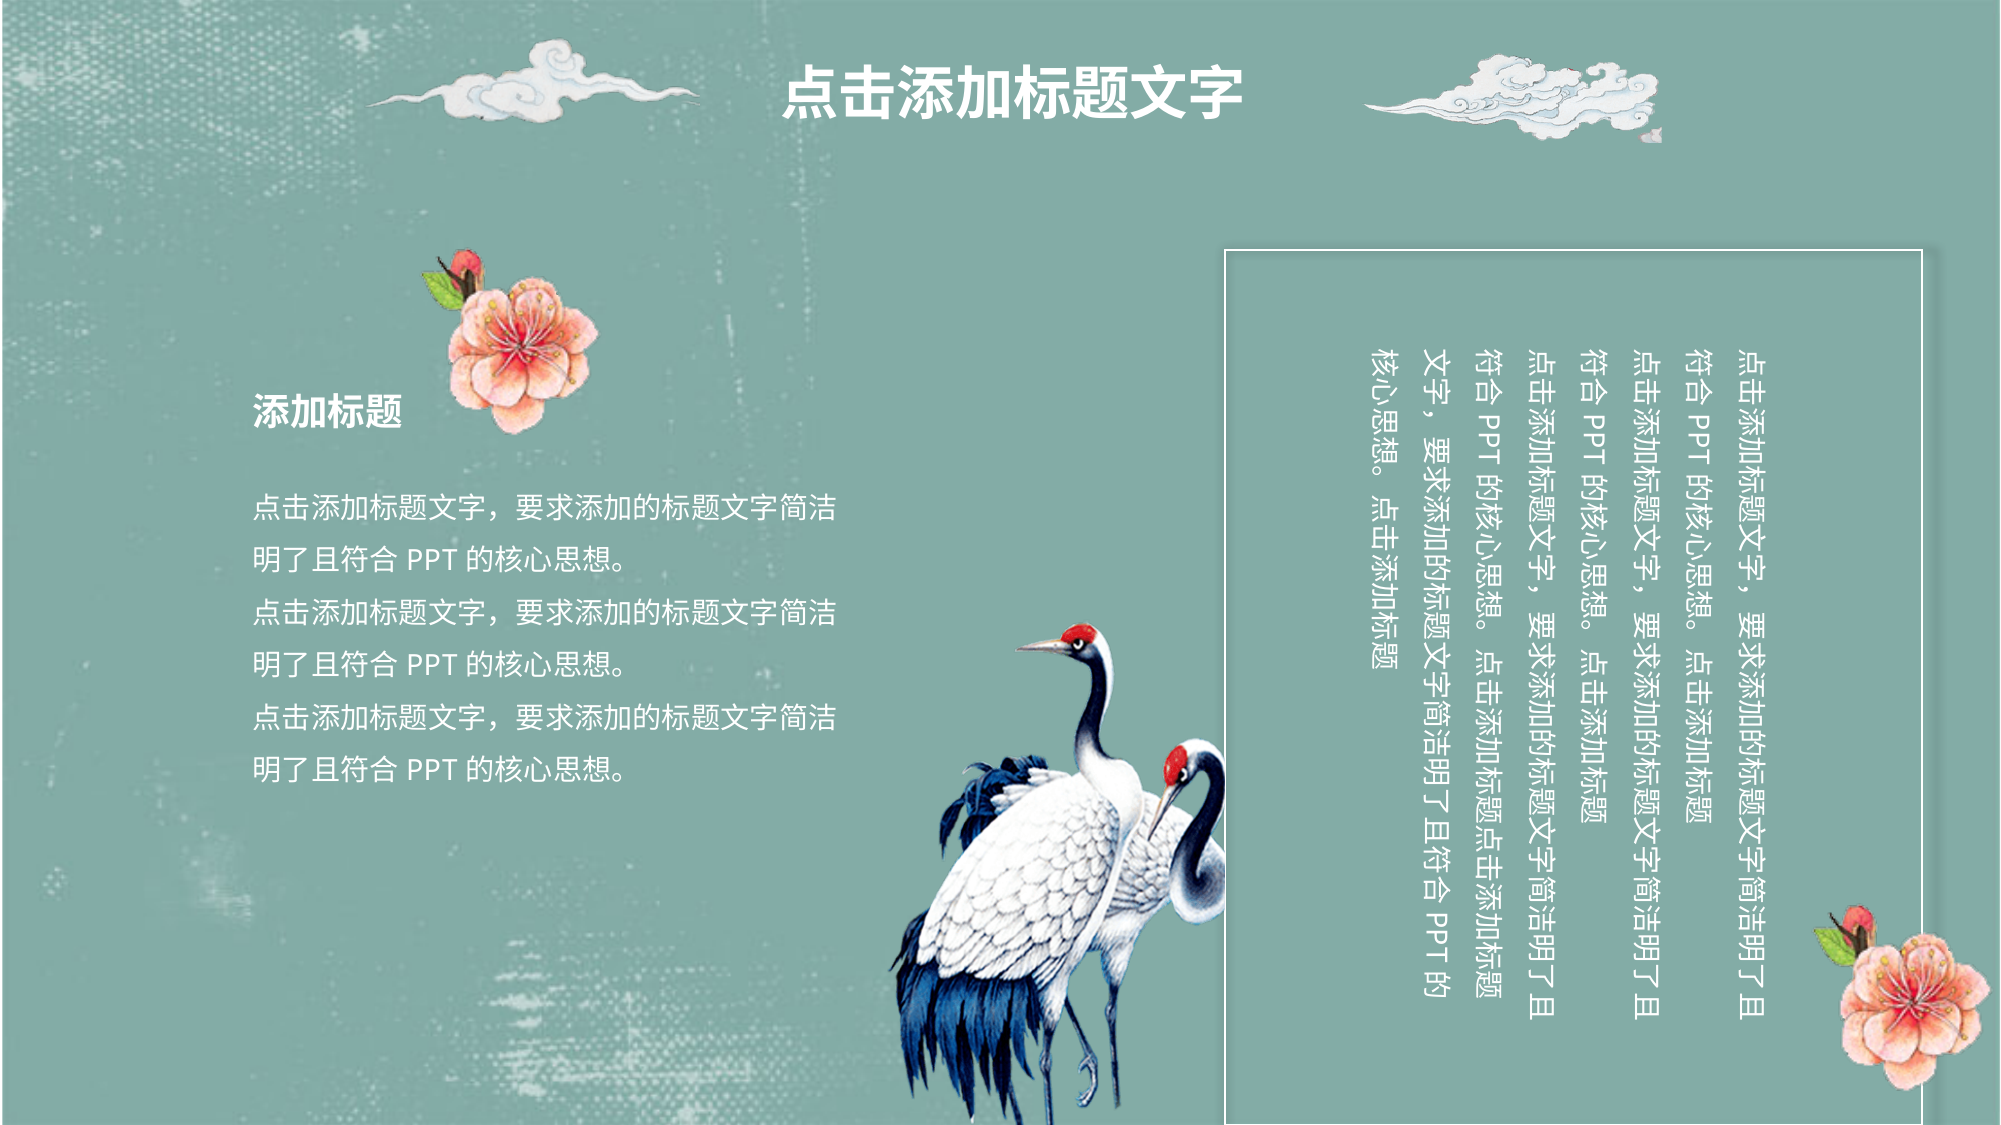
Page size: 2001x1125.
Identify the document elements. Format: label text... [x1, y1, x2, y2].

picture [2, 0, 2001, 1125]
text_box [1224, 249, 1923, 1125]
text_box 点击添加标题文字，要求添加的标题文字简洁明了且符合PPT的核心思想。 点击添加标题文字，要求添加的标题文字简洁明了且符合PPT的核心思想。 点击添加标题文字，要求添加的标题文字简洁明了且符合PPT的核心思想。 [237, 464, 854, 794]
text_box 点击添加标题文字 [700, 49, 1326, 134]
text_box 点击添加标题文字，要求添加的标题文字简洁明了且符合PPT的核心思想。点击添加标题 点击添加标题文字，要求添加的标题文字简洁明了且符合PPT的核心思想。点击添加标题 点击添加标题文字，要求添加的标题文字简洁明了且符合PPT的核心思想。点击添加标题点击添加标题文字，要求添加的标题文字简洁明了且符合PPT的核心思想。点击添加标题 [1287, 333, 1796, 1042]
text_box 添加标题 [237, 381, 395, 441]
